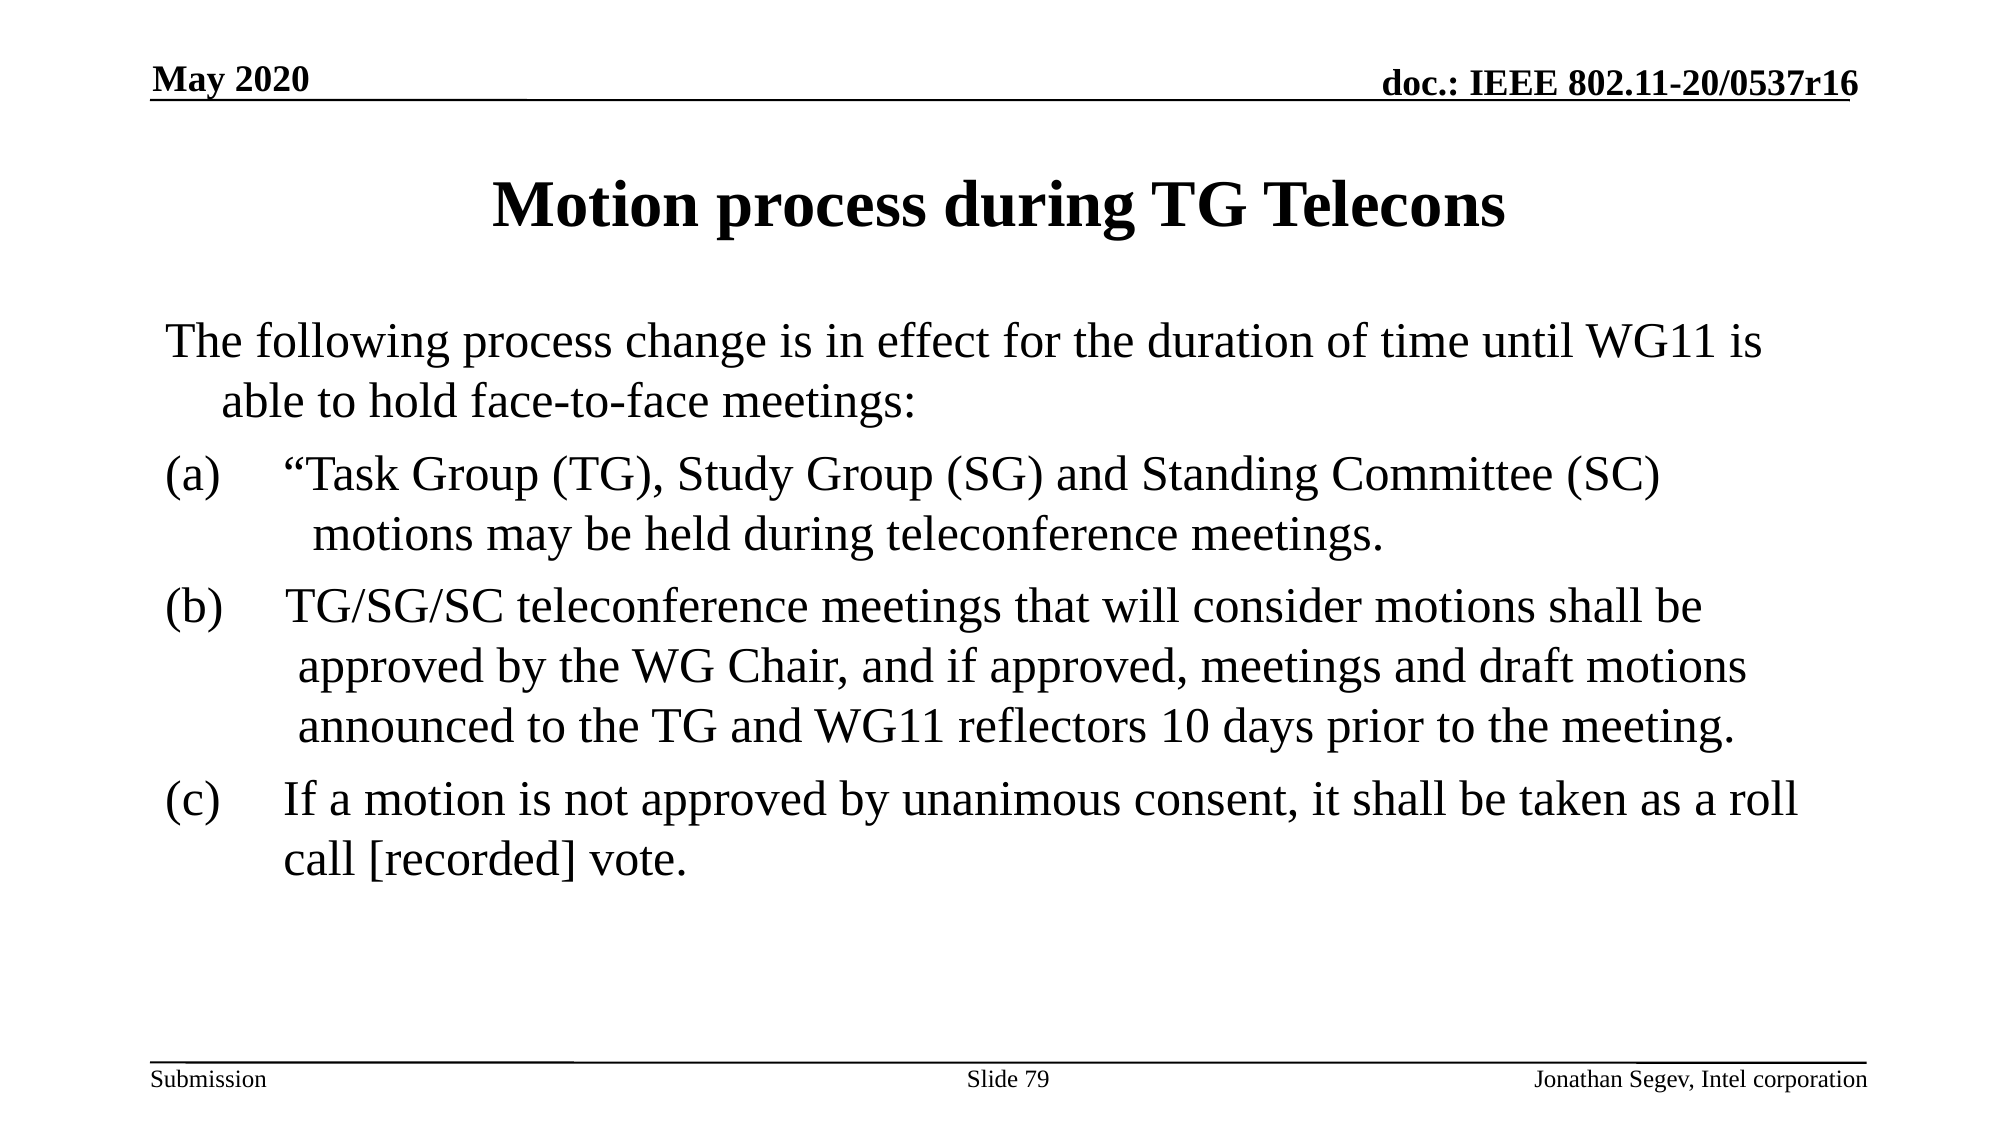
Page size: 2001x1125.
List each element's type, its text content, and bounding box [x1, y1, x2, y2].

slide_number Slide 79 [950, 1061, 1067, 1123]
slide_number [152, 54, 563, 100]
footer Jonathan Segev, Intel corporation [1171, 1061, 1869, 1093]
title Motion process during TG Telecons [149, 112, 1850, 288]
list The following process change is in effect for the duration of time until WG11 is able to hold face-to-face meetings: (a) “Task Group (TG), Study Group (SG) and Standing Committee (SC) motions may be held during teleconference meetings. (b) TG/SG/SC teleconference meetings that will consider motions shall be approved by the WG Chair, and if approved, meetings and draft motions announced to the TG and WG11 reflectors 10 days prior to the meeting. (c) If a motion is not approved by unanimous consent, it shall be taken as a roll call [recorded] vote. [149, 299, 1850, 1000]
